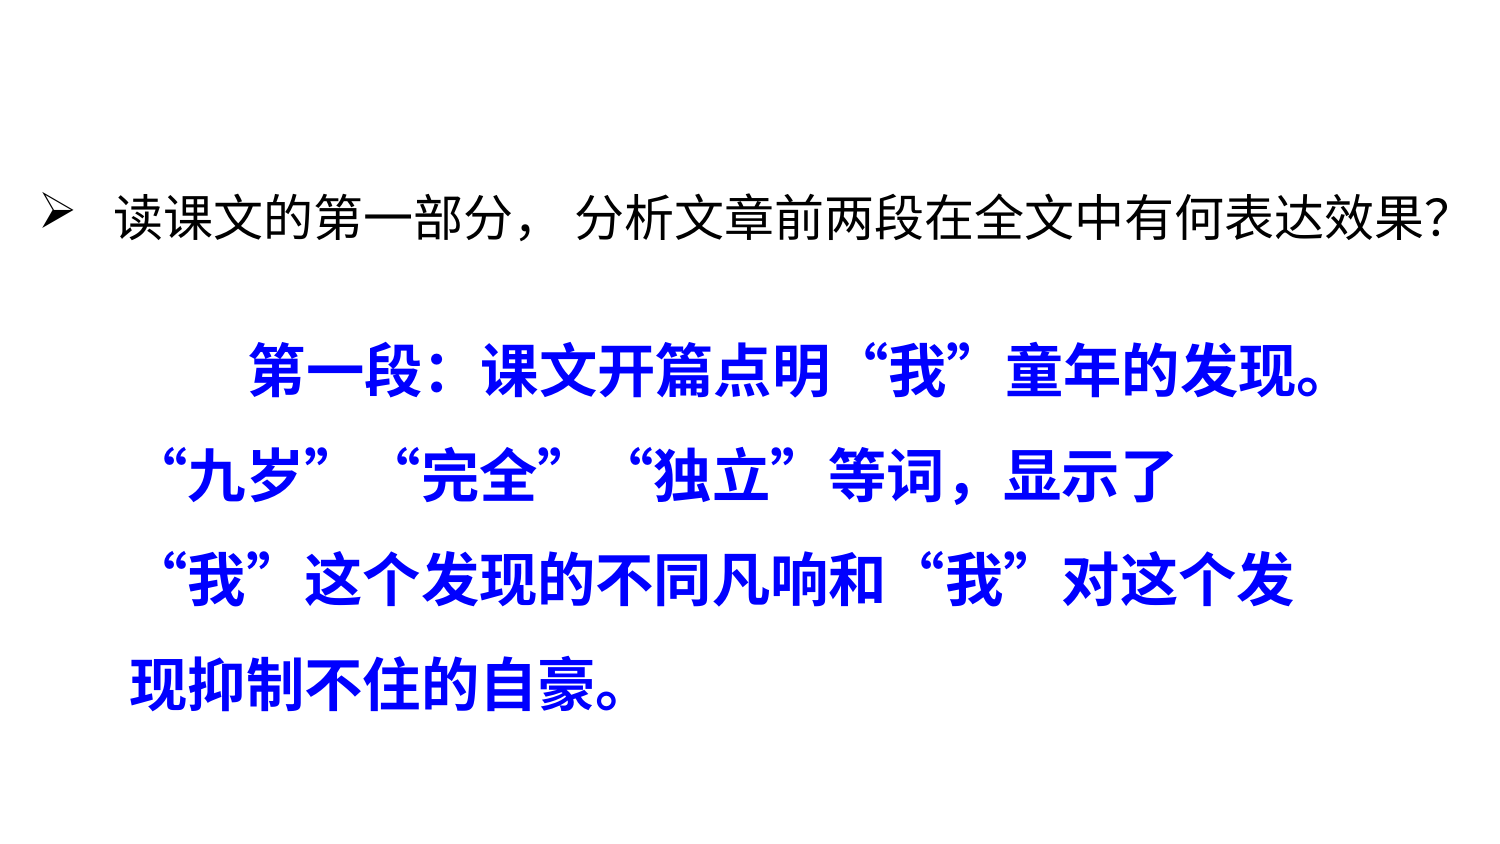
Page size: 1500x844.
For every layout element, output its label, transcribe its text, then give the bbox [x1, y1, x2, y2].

text_box 第一段：课文开篇点明“我”童年的发现。“九岁”“完全”“独立”等词，显示了“我”这个发现的不同凡响和“我”对这个发现抑制不住的自豪。 [114, 291, 1337, 726]
text_box 读课文的第一部分， 分析文章前两段在全文中有何表达效果？ [23, 167, 1455, 254]
